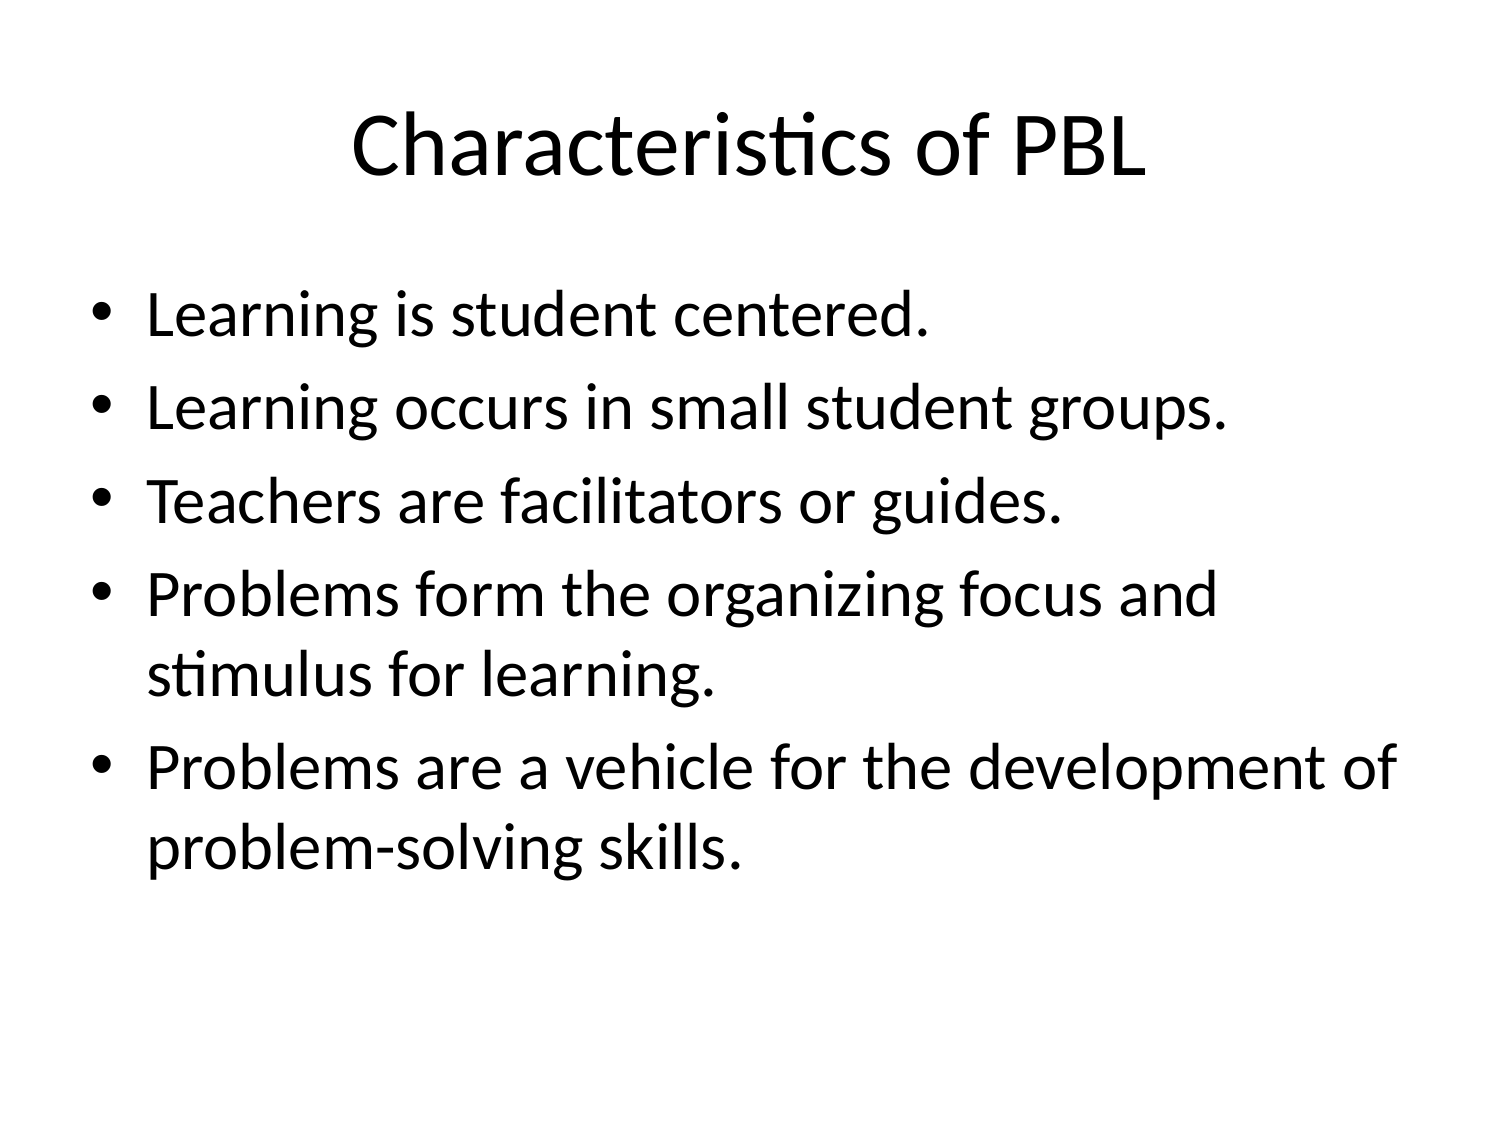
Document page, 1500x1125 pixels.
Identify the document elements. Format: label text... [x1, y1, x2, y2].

title Characteristics of PBL [75, 45, 1425, 233]
list Learning is student centered. Learning occurs in small student groups. Teachers are facilitators or guides. Problems form the organizing focus and stimulus for learning. Problems are a vehicle for the development of problem-solving skills. [75, 262, 1425, 1005]
